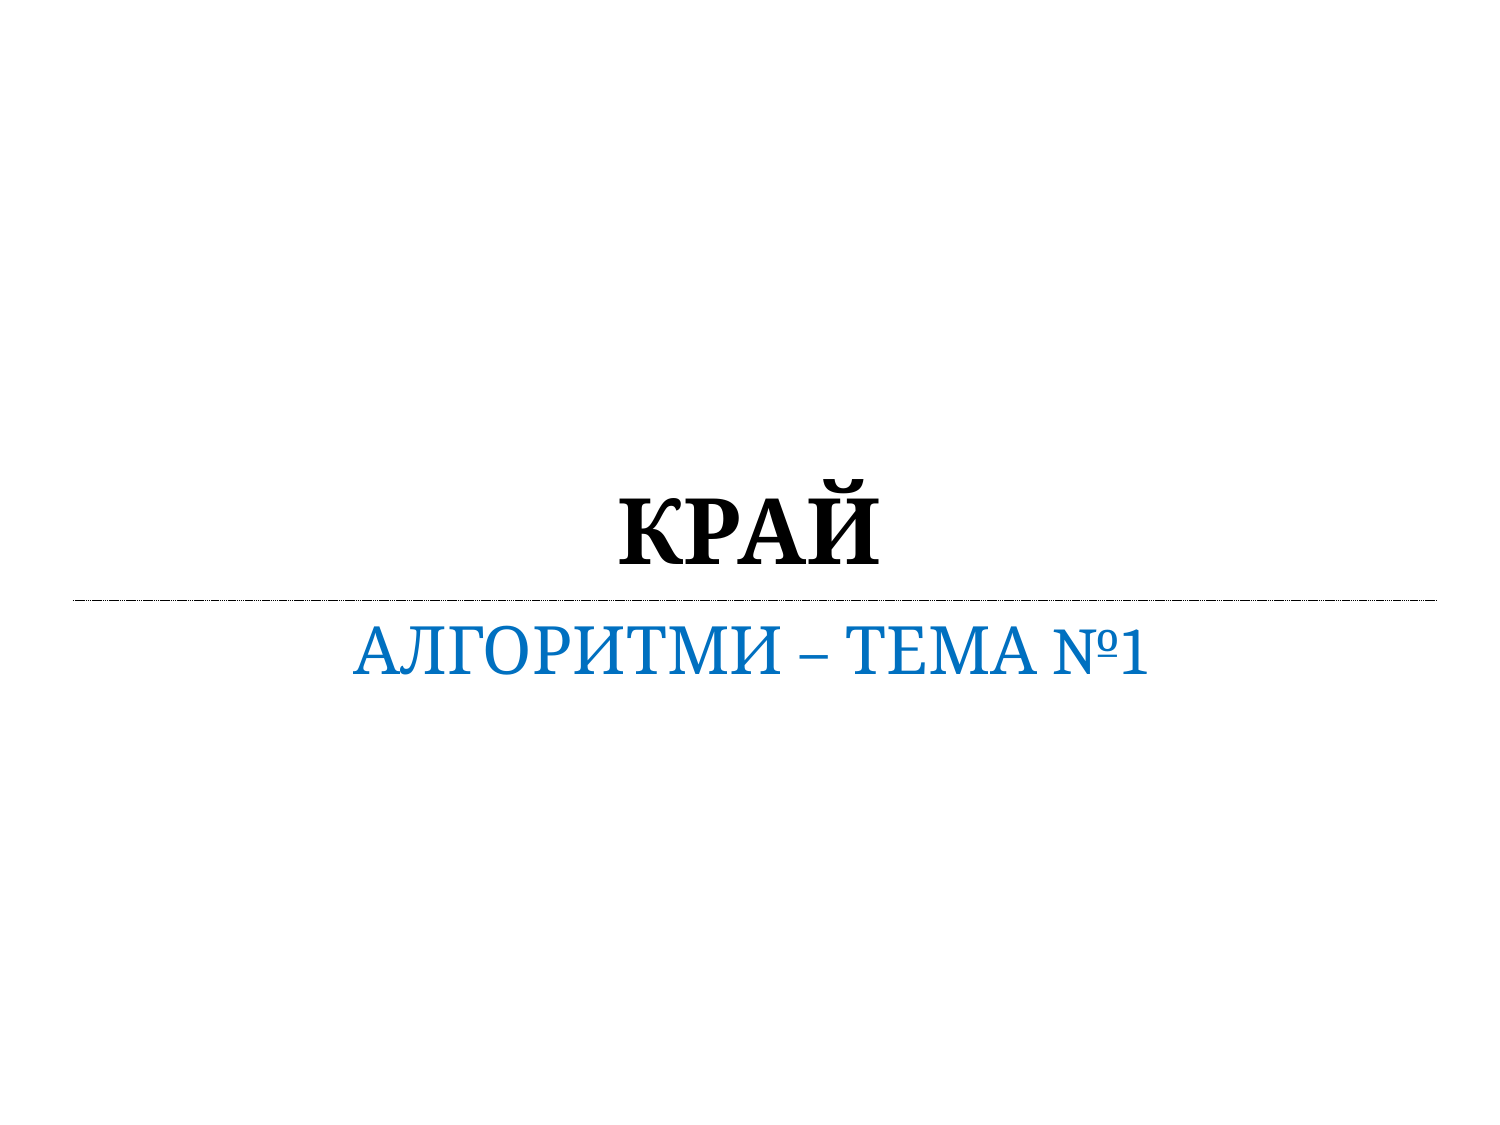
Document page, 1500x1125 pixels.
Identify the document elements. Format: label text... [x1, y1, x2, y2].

subtitle Алгоритми – тема №1 [0, 597, 1500, 716]
title Край [0, 346, 1500, 594]
